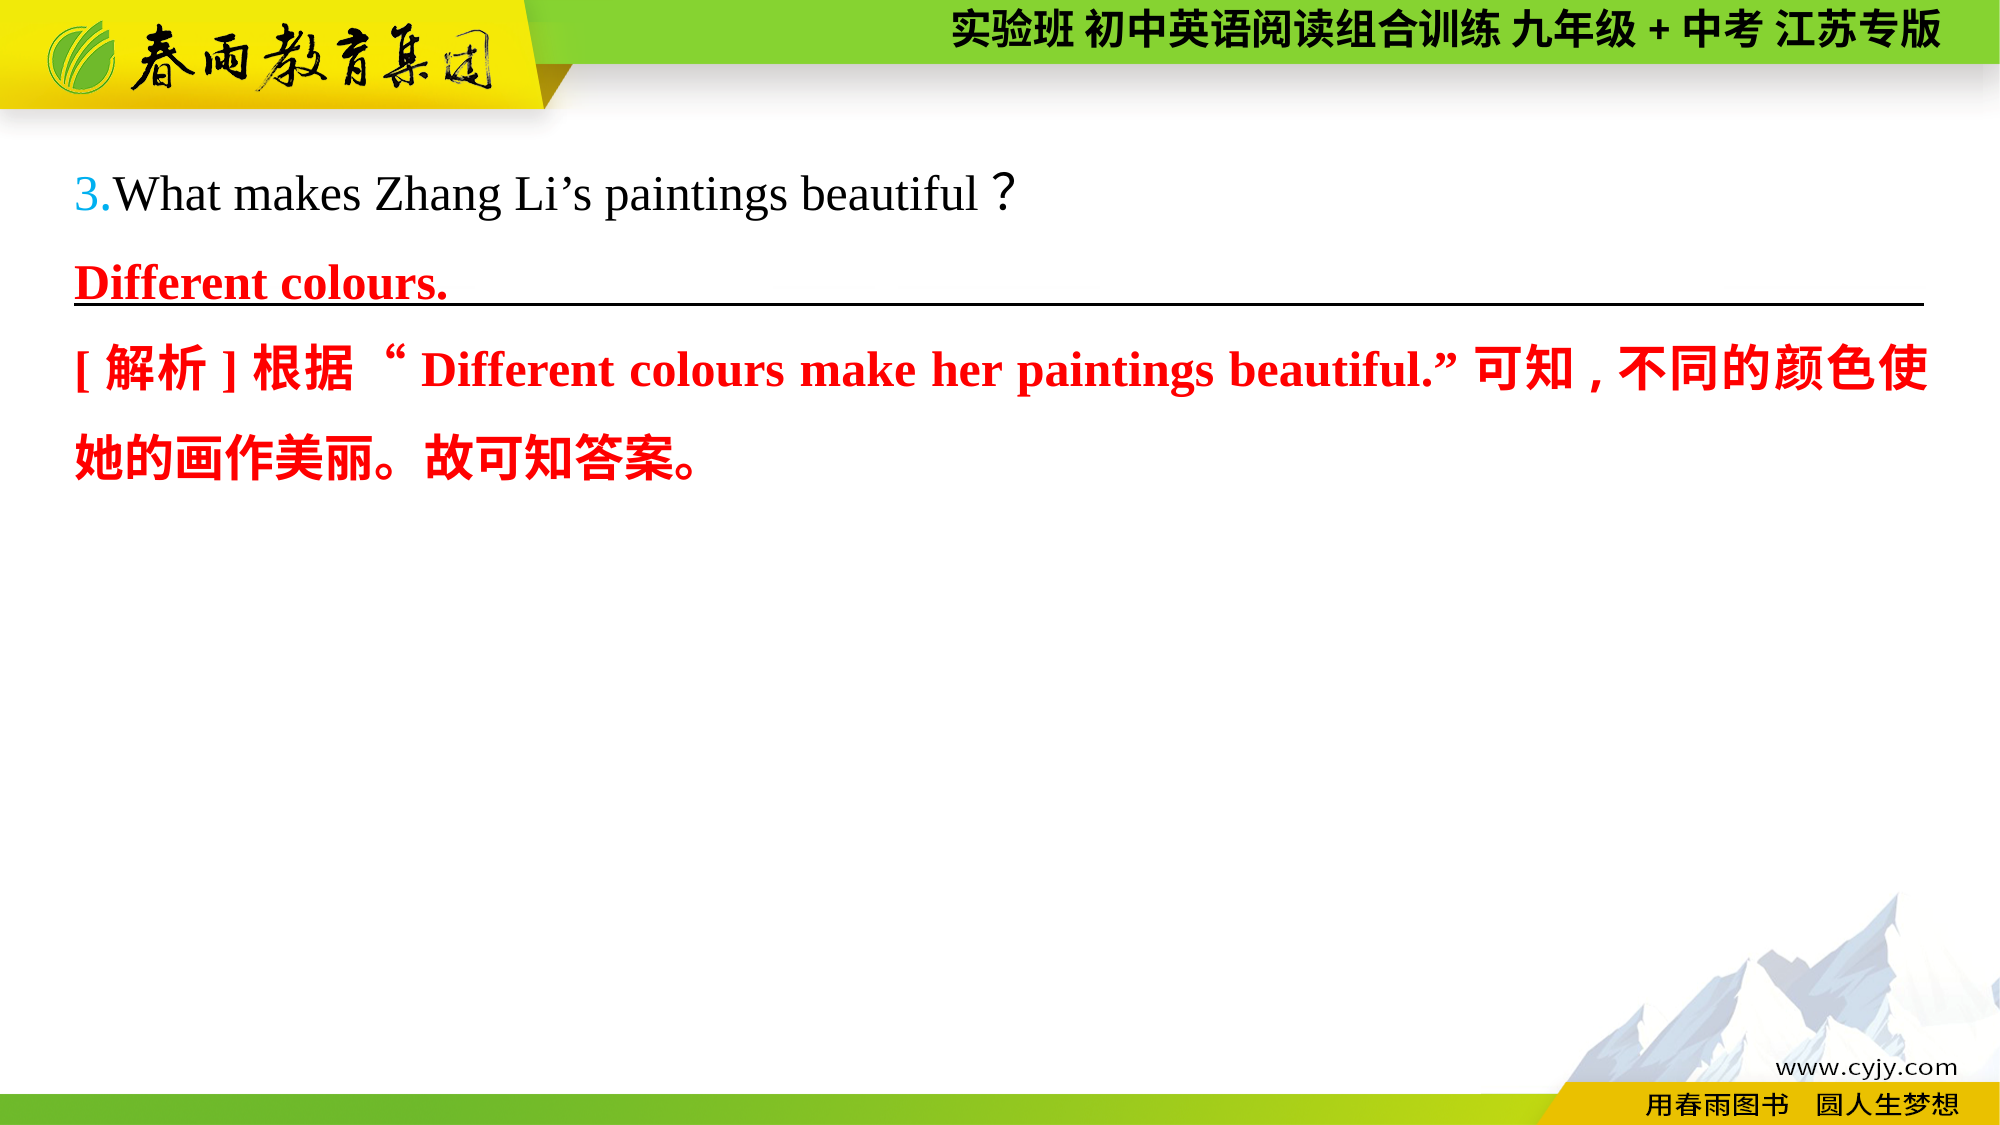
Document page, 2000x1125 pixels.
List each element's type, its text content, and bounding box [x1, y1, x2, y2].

text_box [解析]根据“Different colours make her paintings beautiful.”可知,不同的颜色使她的画作美丽。故可知答案。 [59, 298, 1944, 494]
list 3.What makes Zhang Li’s paintings beautiful？ ———————— —— ———— ———— [59, 122, 1944, 212]
picture [0, 0, 2000, 1125]
text_box Different colours. [59, 212, 1944, 298]
